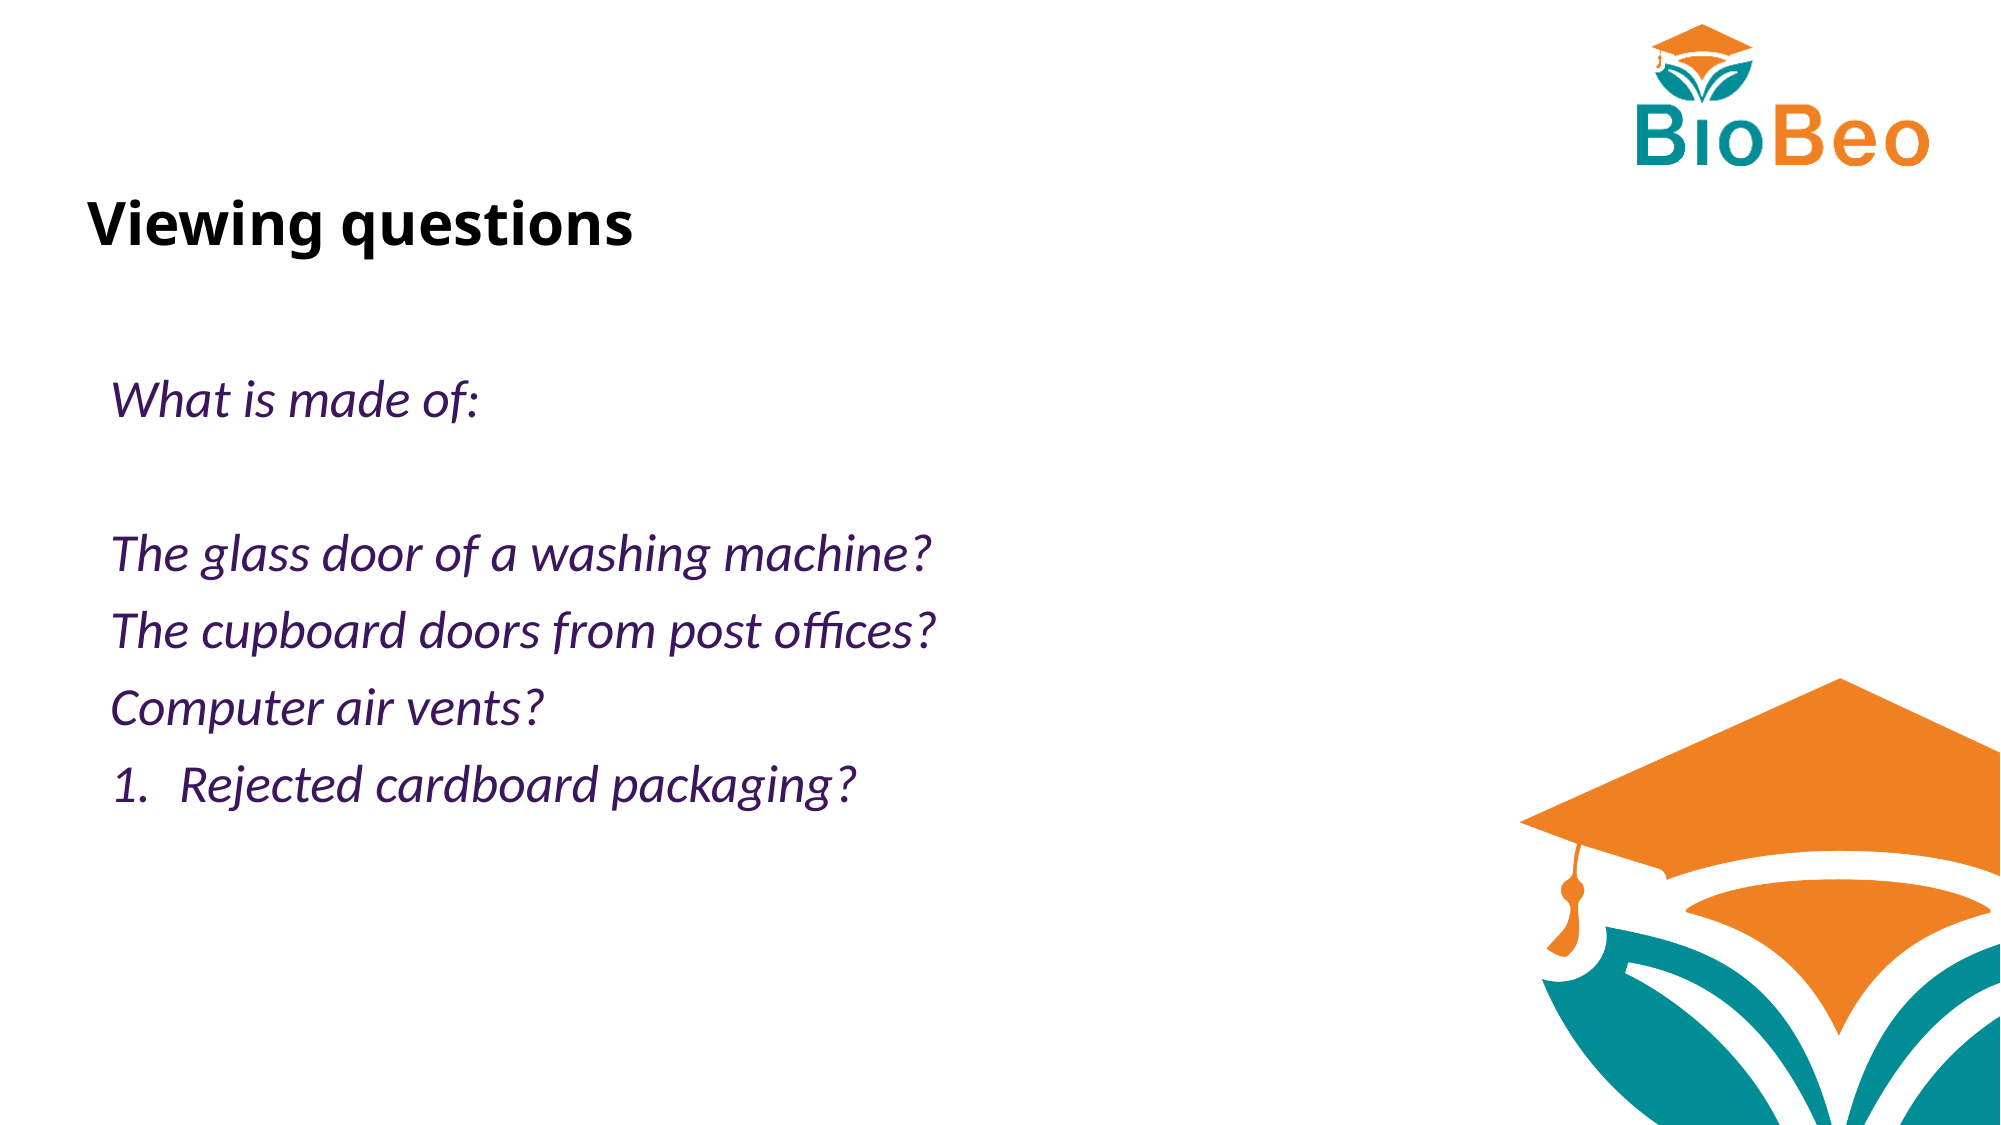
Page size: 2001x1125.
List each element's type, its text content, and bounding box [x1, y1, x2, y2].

title Viewing questions [72, 185, 1933, 266]
subtitle What is made of: The glass door of a washing machine? The cupboard doors from post offices? Computer air vents? Rejected cardboard packaging? [95, 363, 1958, 824]
picture [1478, 618, 2000, 1125]
picture [1635, 22, 1931, 168]
